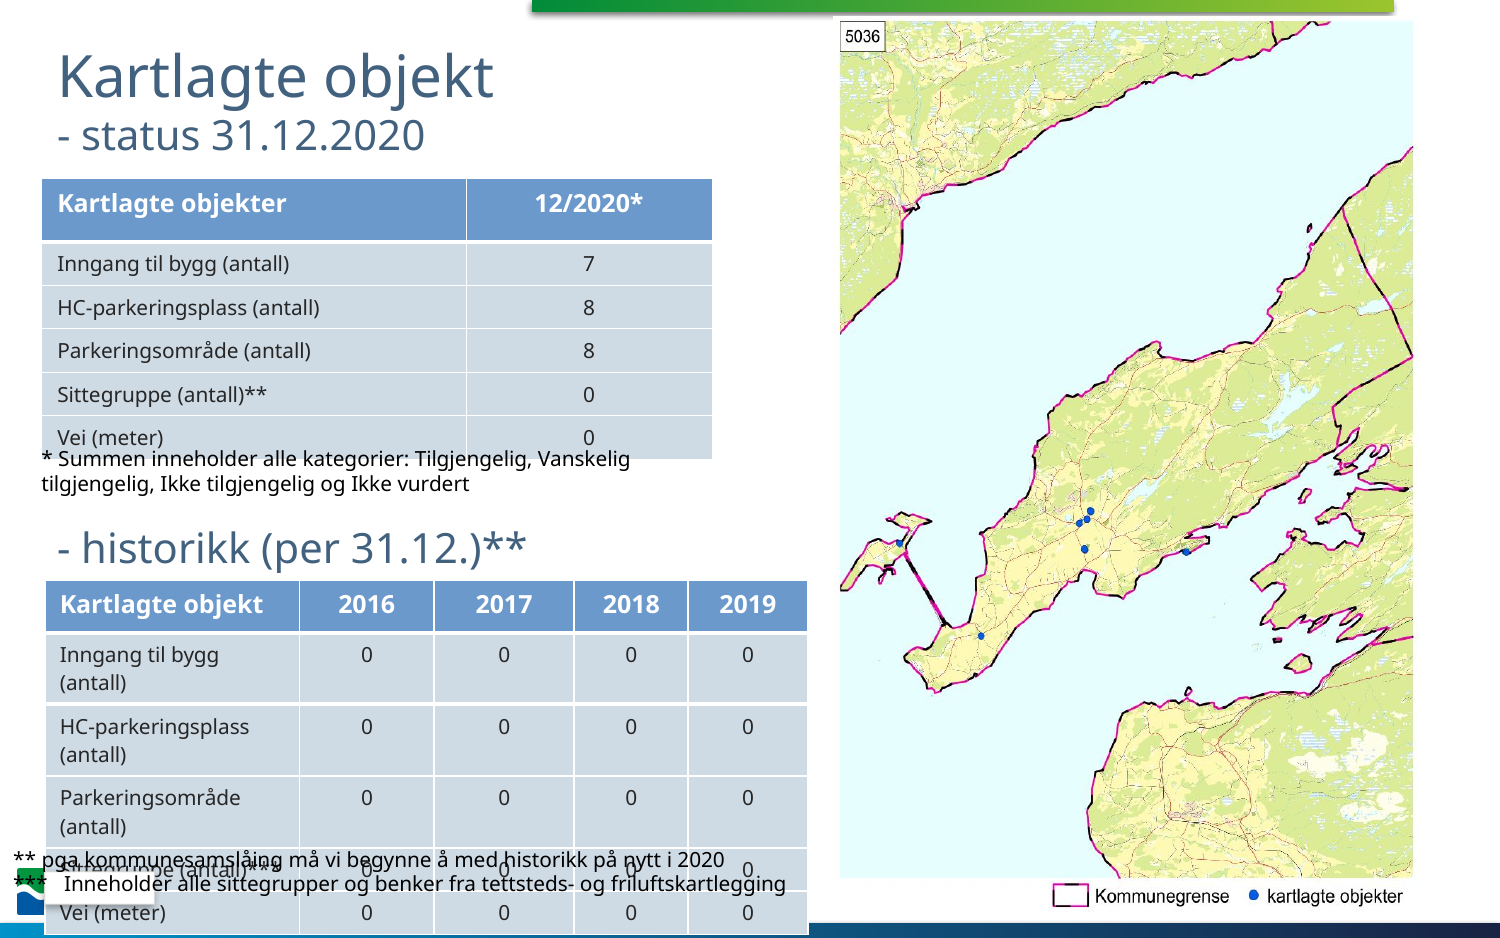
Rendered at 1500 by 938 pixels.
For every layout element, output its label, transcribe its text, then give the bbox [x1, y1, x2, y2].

table_cell 0 [435, 777, 573, 838]
table_cell 0 [435, 706, 573, 775]
table_cell 0 [435, 635, 573, 702]
table_cell 0 [689, 706, 807, 775]
table_cell 0 [802, 849, 807, 890]
table_cell 0 [300, 635, 433, 702]
table_cell 0 [467, 416, 712, 459]
table_header Kartlagte objekter [42, 179, 466, 240]
table_cell 0 [467, 373, 712, 415]
table_cell 0 [300, 706, 433, 775]
table_cell HC-parkeringsplass (antall) [42, 286, 466, 328]
picture [833, 16, 1419, 913]
table_cell Inngang til bygg (antall) [42, 244, 466, 285]
text_box - historikk (per 31.12.)** [42, 496, 828, 580]
text_box ** pga kommunesamslåing må vi begynne å med historikk på nytt i 2020 *** Inneholder alle sittegrupper og benker fra tettsteds- og friluftskartlegging [0, 838, 802, 904]
table_header 12/2020* [467, 179, 712, 240]
table_cell Vei (meter) [42, 416, 466, 438]
table_cell Vei (meter) [46, 904, 299, 934]
table_cell 0 [575, 777, 687, 838]
table_cell 0 [575, 706, 687, 775]
table_header 2019 [689, 581, 807, 631]
table_cell Parkeringsområde (antall) [46, 777, 299, 838]
table_cell 0 [689, 777, 807, 847]
table_cell 0 [300, 904, 433, 934]
table_cell 8 [467, 329, 712, 372]
table_cell 7 [467, 244, 712, 285]
table_header 2017 [435, 581, 573, 631]
table_cell 0 [575, 635, 687, 702]
table_cell 0 [575, 904, 687, 934]
table_cell 0 [689, 892, 807, 934]
table_cell HC-parkeringsplass (antall) [46, 706, 299, 775]
table_header 2018 [575, 581, 687, 631]
table_cell 0 [689, 635, 807, 702]
table_cell Parkeringsområde (antall) [42, 329, 466, 372]
table_cell 8 [467, 286, 712, 328]
table_cell Sittegruppe (antall)** [42, 373, 466, 415]
table_cell 0 [435, 904, 573, 934]
table_cell Inngang til bygg (antall) [46, 635, 299, 702]
table_header 2016 [300, 581, 433, 631]
table_cell 0 [300, 777, 433, 838]
table_header Kartlagte objekt [46, 581, 299, 631]
text_box Kartlagte objekt - status 31.12.2020 [42, 24, 828, 167]
text_box * Summen inneholder alle kategorier: Tilgjengelig, Vanskelig tilgjengelig, Ikke tilgjengelig og Ikke vurdert [26, 438, 711, 504]
